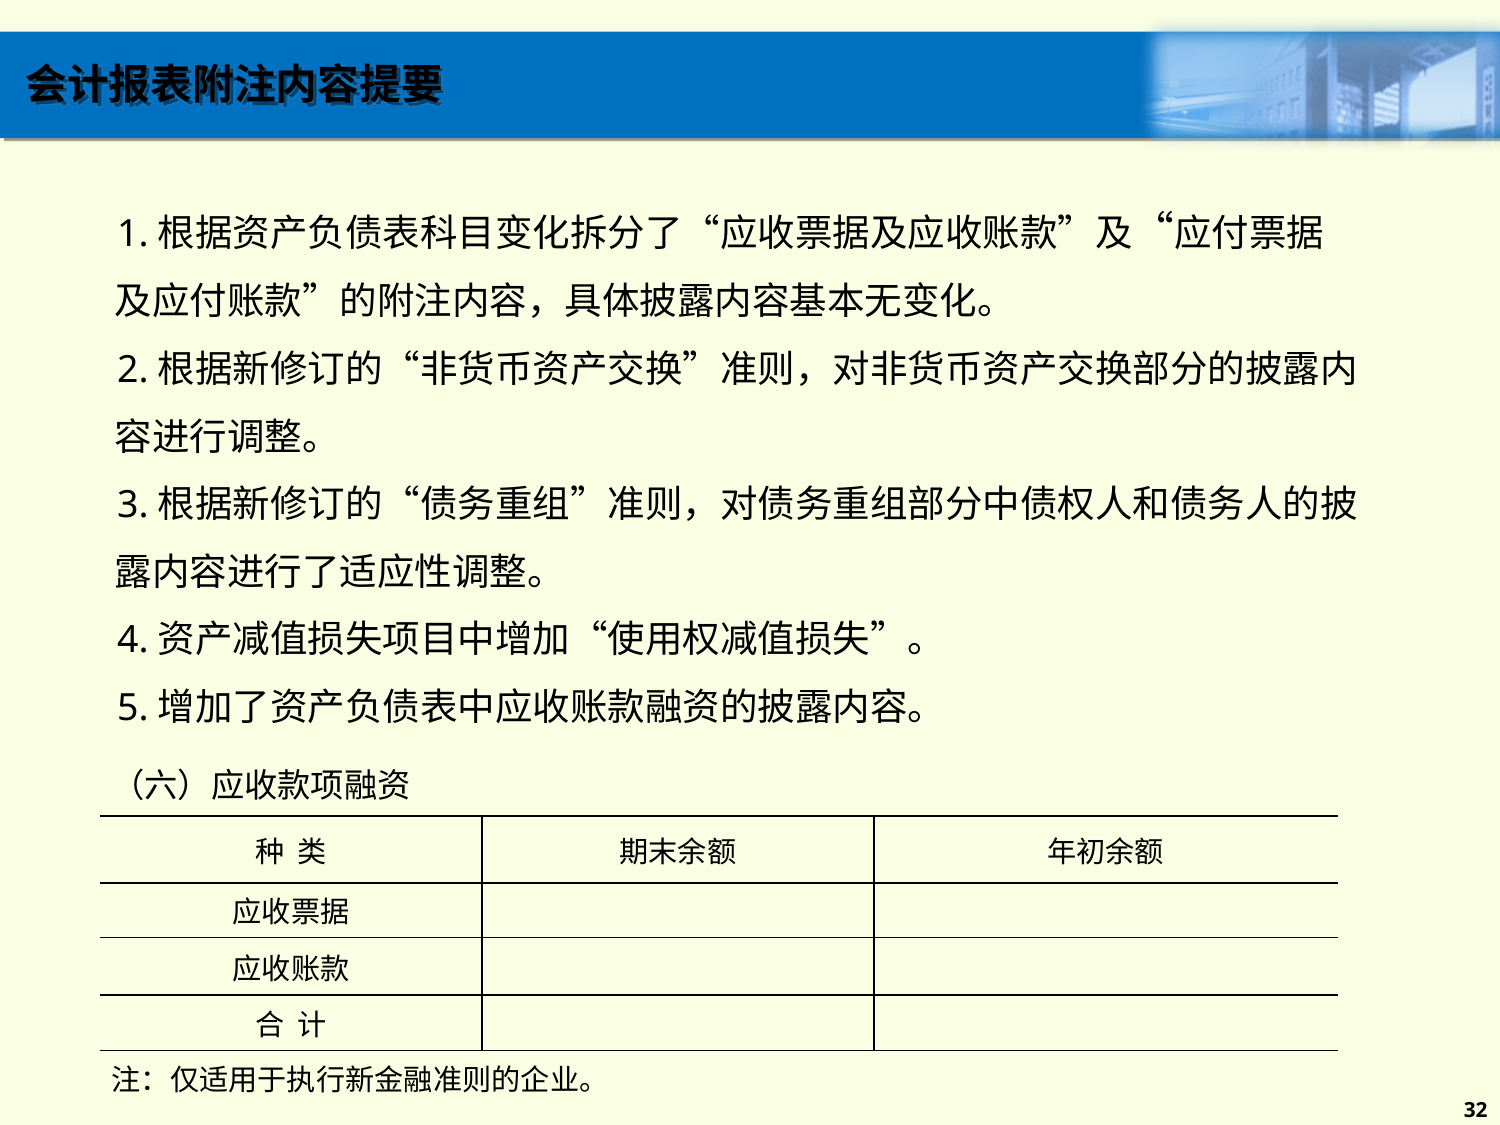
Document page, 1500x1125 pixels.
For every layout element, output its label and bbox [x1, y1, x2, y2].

table_cell [100, 1051, 1338, 1106]
table_cell [483, 817, 873, 882]
text_box [1412, 1089, 1500, 1125]
table_cell [100, 938, 481, 994]
table_cell [875, 884, 1338, 937]
table_cell [875, 817, 1338, 882]
table_header [100, 749, 1338, 815]
text_box [100, 172, 1376, 1125]
table_cell [483, 884, 873, 937]
title [10, 50, 1141, 254]
table_cell [483, 996, 873, 1050]
picture [1136, 14, 1500, 153]
table_cell [875, 938, 1338, 994]
table_cell [100, 817, 481, 882]
table_cell [100, 996, 481, 1050]
table_cell [100, 884, 481, 937]
table_cell [875, 996, 1338, 1050]
table_cell [483, 938, 873, 994]
